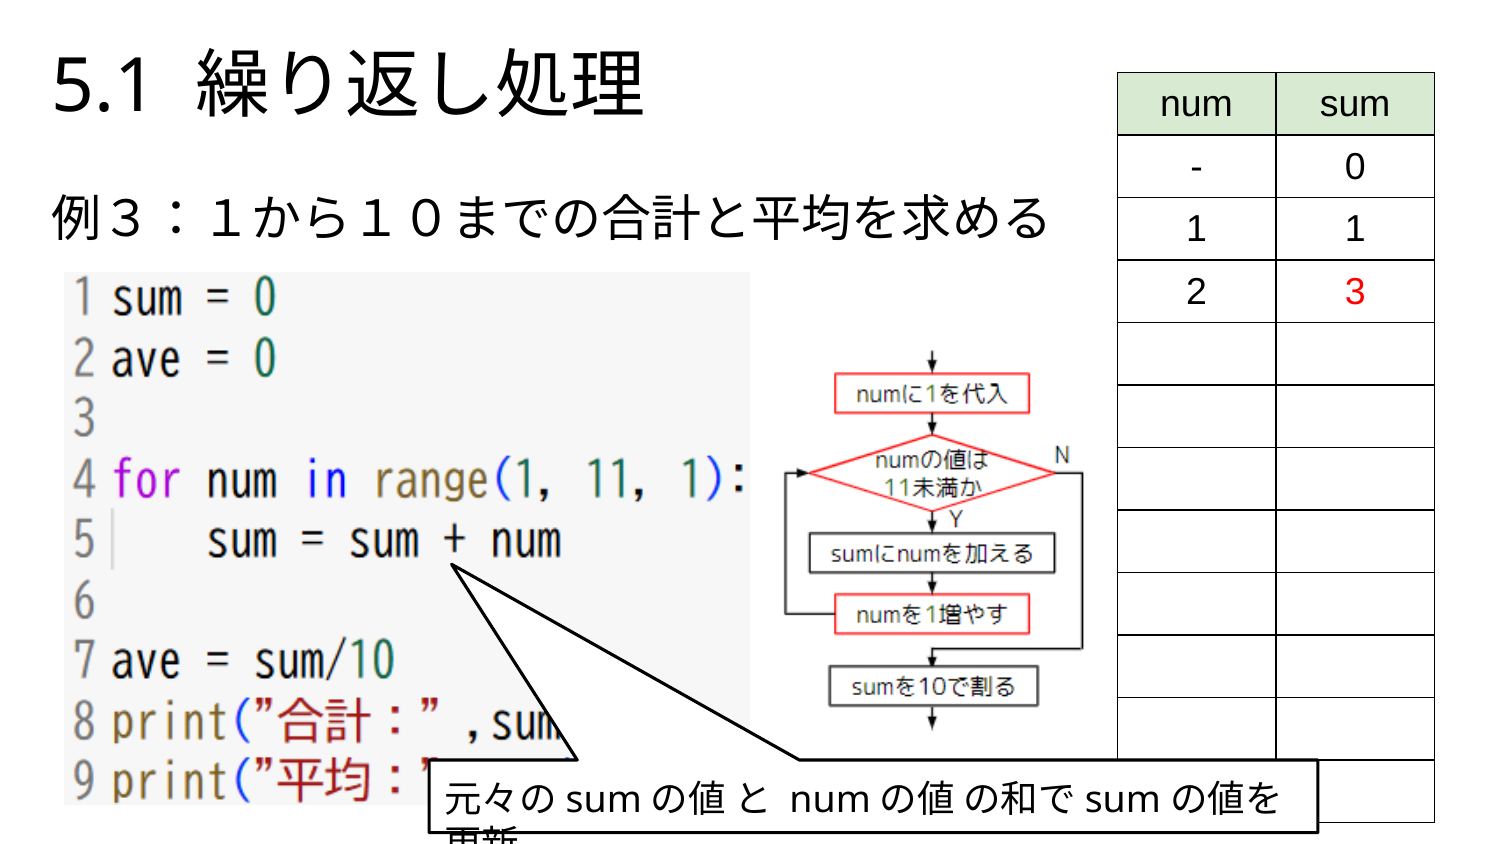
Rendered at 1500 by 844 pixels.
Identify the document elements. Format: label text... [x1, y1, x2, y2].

table_header sum [1277, 73, 1434, 134]
table_cell [1118, 448, 1275, 509]
table_cell [1277, 511, 1434, 572]
text_box 例３：１から１０までの合計と平均を求める [36, 171, 1071, 262]
table_cell [1118, 323, 1275, 384]
table_cell [1318, 761, 1434, 822]
table_cell [1277, 323, 1434, 384]
table_header num [1118, 73, 1275, 134]
table_cell 3 [1277, 261, 1434, 322]
table_cell [1118, 698, 1275, 759]
table_cell [1277, 448, 1434, 509]
picture [774, 346, 1093, 732]
table_cell 1 [1118, 198, 1275, 259]
table_cell 2 [1118, 261, 1275, 322]
table_cell - [1118, 136, 1275, 197]
picture [64, 272, 751, 806]
table_cell [1118, 386, 1275, 447]
table_cell 1 [1277, 198, 1434, 259]
table_cell [1118, 573, 1275, 634]
table_cell [1277, 698, 1434, 759]
table_cell [1277, 636, 1434, 697]
table_cell [1118, 636, 1275, 697]
title 5.1 繰り返し処理 [36, 21, 1435, 131]
table_cell 0 [1277, 136, 1434, 197]
text_box 元々のsumの値 と numの値 の和でsumの値を更新 [429, 735, 1318, 833]
table_cell [1277, 386, 1434, 447]
table_cell [1277, 573, 1434, 634]
table_cell [1118, 511, 1275, 572]
